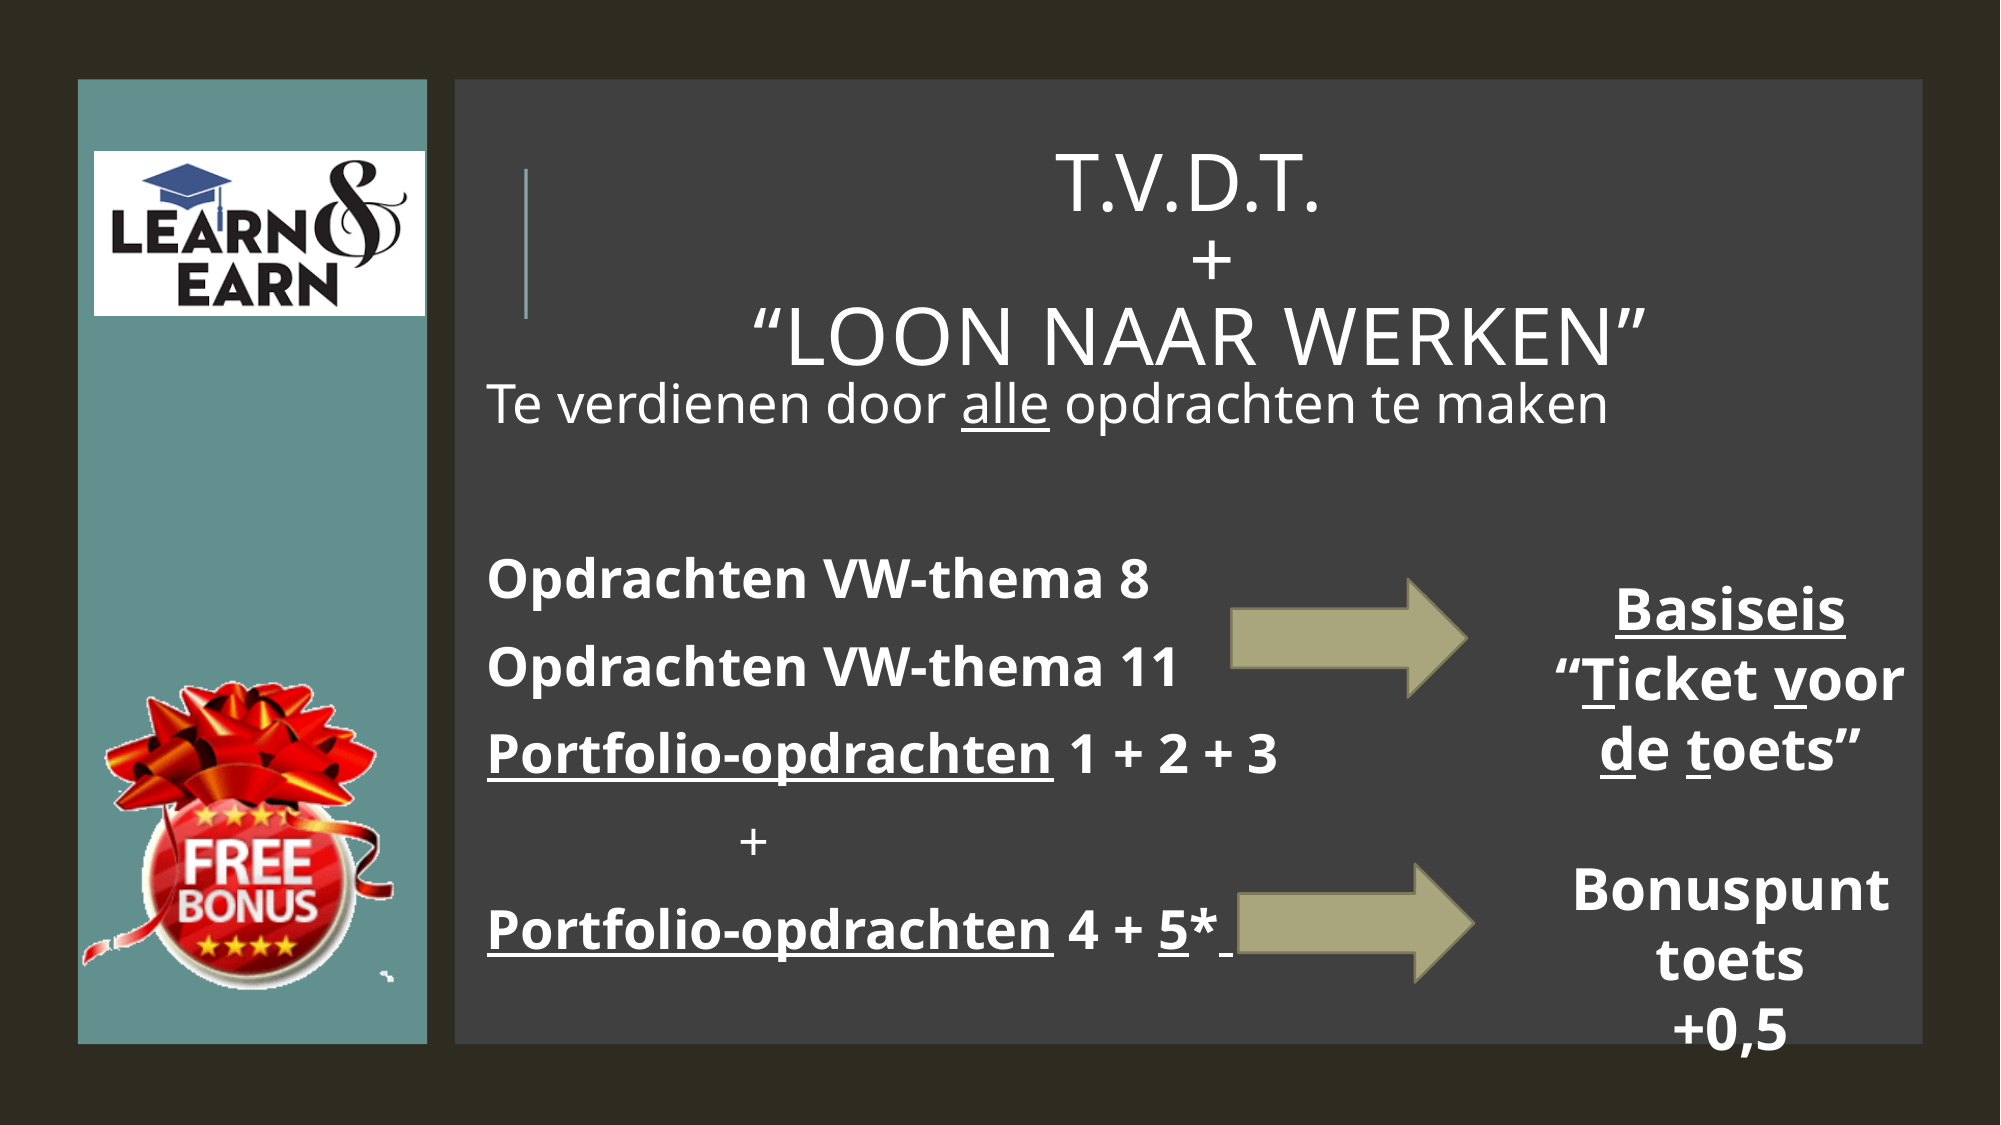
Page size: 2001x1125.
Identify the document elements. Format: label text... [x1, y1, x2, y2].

text_box T.v.d.t. + “Loon naar werken” [550, 142, 1851, 389]
picture [93, 151, 426, 317]
text_box [1230, 577, 1469, 699]
list Te verdienen door alle opdrachten te maken Opdrachten VW-thema 8 Opdrachten VW-thema 11 Portfolio-opdrachten 1 + 2 + 3 + Portfolio-opdrachten 4 + 5* [479, 369, 1967, 1076]
text_box [0, 0, 2000, 1125]
text_box [77, 1021, 428, 1045]
text_box Basiseis “Ticket voor de toets” Bonuspunt toets +0,5 [1500, 564, 1962, 1070]
text_box [1237, 862, 1476, 984]
text_box [77, 78, 428, 626]
text_box [453, 78, 1924, 1045]
picture [63, 631, 456, 1012]
